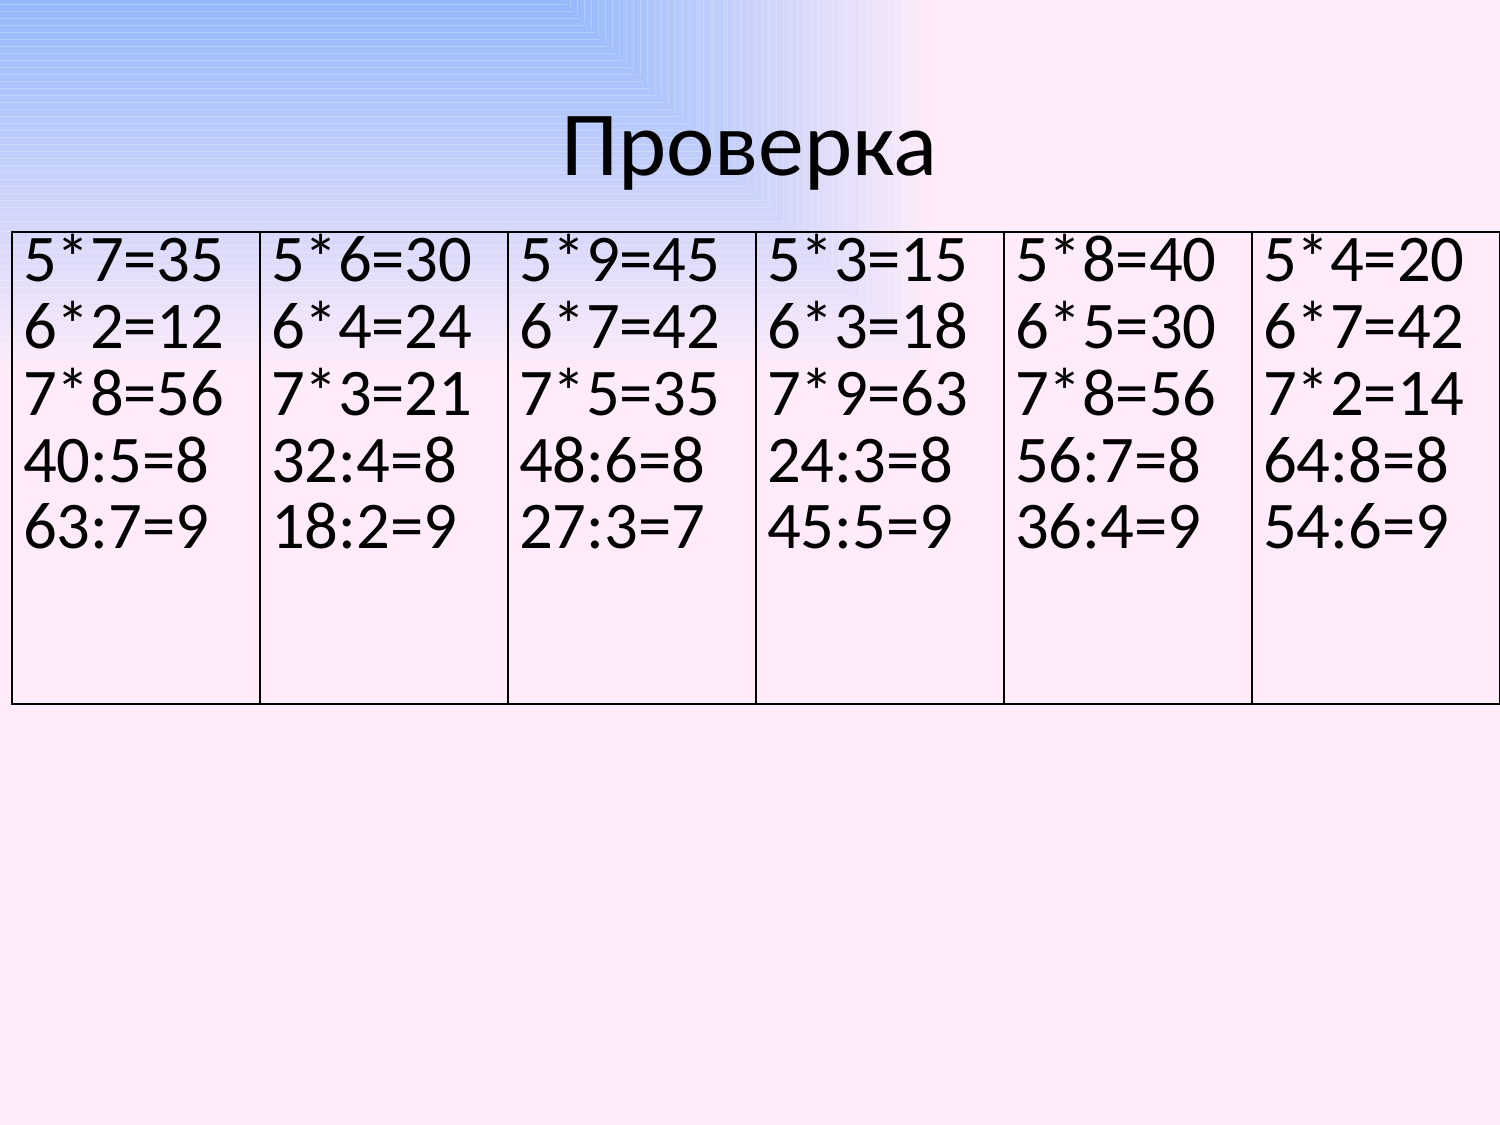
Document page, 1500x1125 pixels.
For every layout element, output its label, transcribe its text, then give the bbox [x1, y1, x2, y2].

table_header 5*6=30 6*4=24 7*3=21 32:4=8 18:2=9 [261, 233, 507, 703]
table_header 5*9=45 6*7=42 7*5=35 48:6=8 27:3=7 [509, 233, 755, 703]
table_header 5*7=35 6*2=12 7*8=56 40:5=8 63:7=9 [13, 233, 259, 703]
table_header 5*3=15 6*3=18 7*9=63 24:3=8 45:5=9 [757, 233, 1003, 703]
title Проверка [75, 45, 1425, 231]
table_header 5*8=40 6*5=30 7*8=56 56:7=8 36:4=9 [1005, 233, 1251, 703]
table_header 5*4=20 6*7=42 7*2=14 64:8=8 54:6=9 [1253, 233, 1499, 703]
